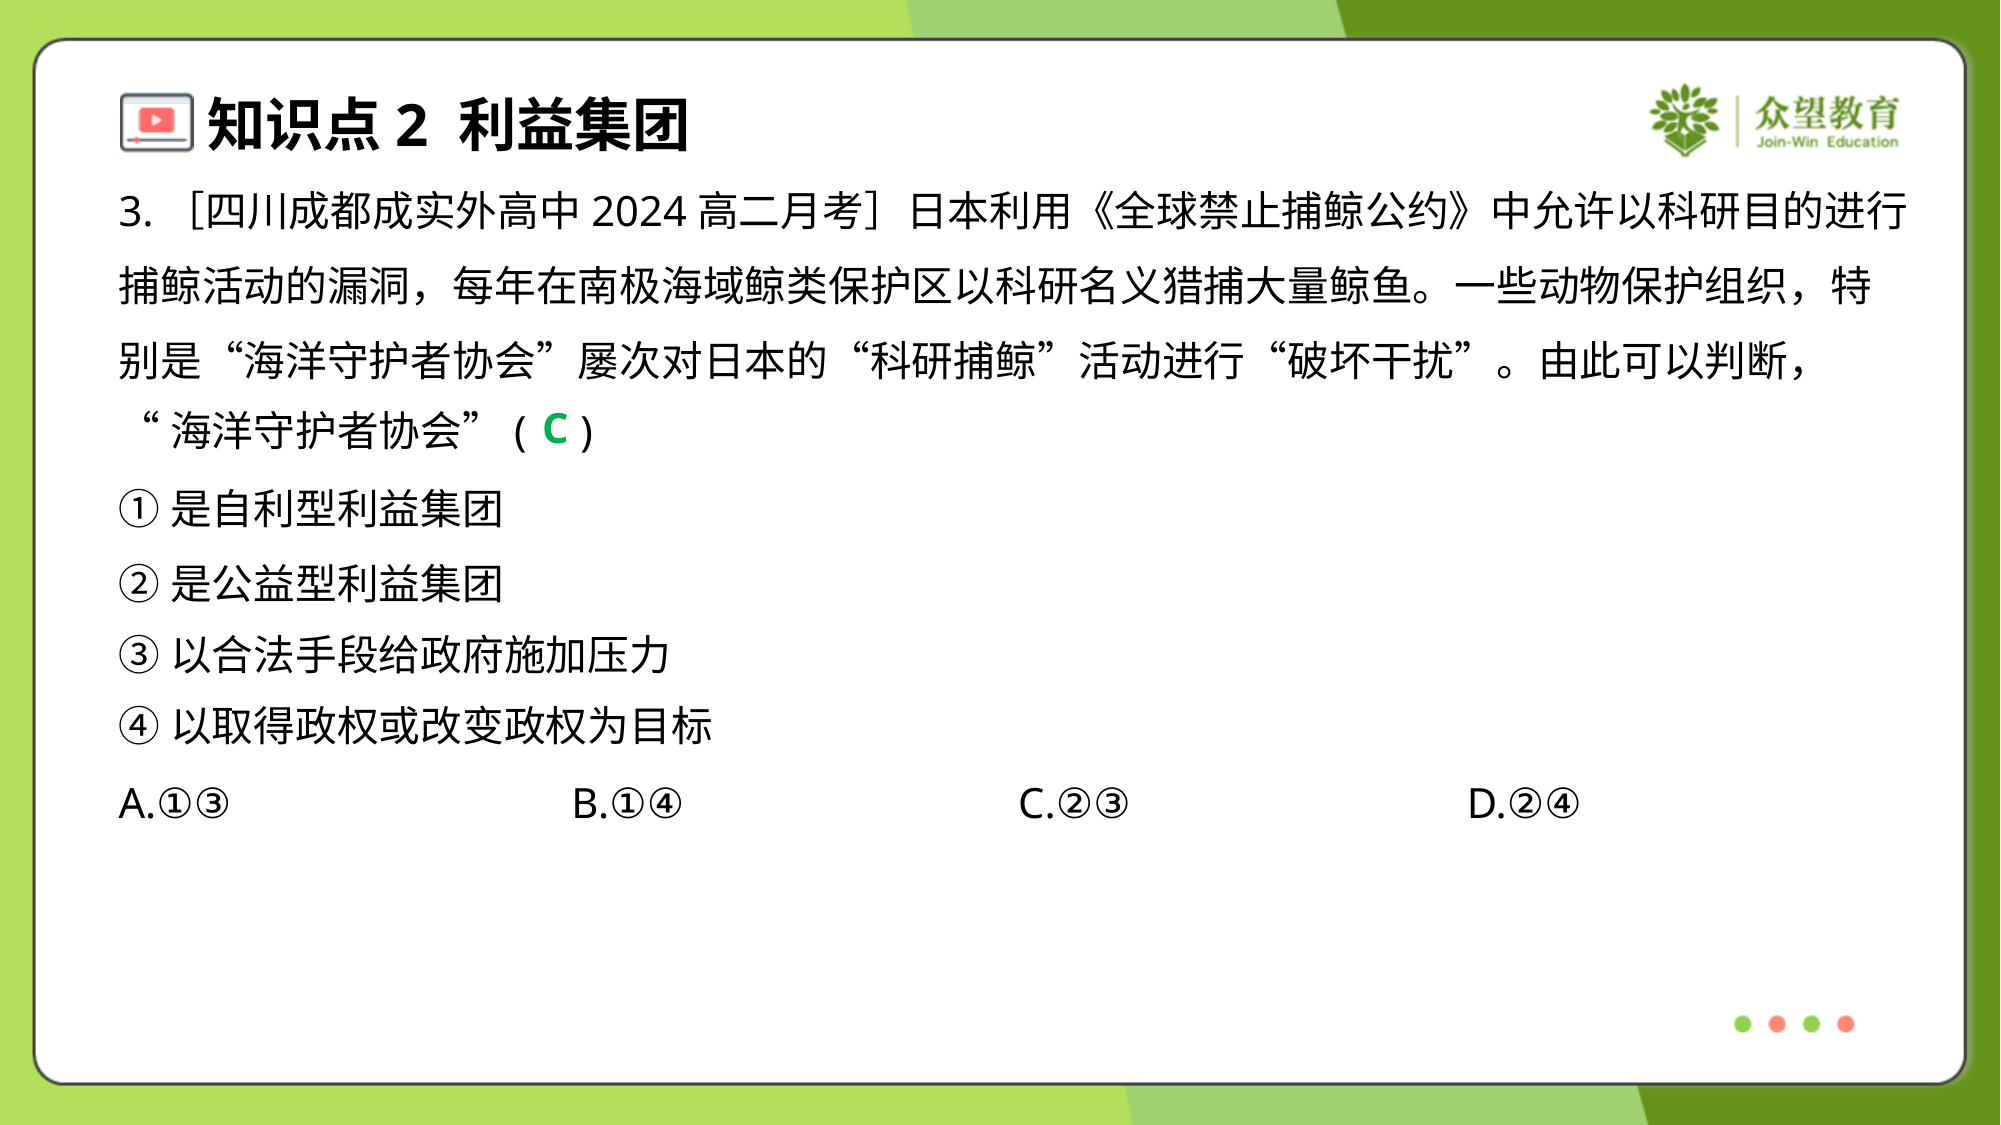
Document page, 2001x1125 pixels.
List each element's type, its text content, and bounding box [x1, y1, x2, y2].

text_box 3.［四川成都成实外高中2024高二月考］日本利用《全球禁止捕鲸公约》中允许以科研目的进行 捕鲸活动的漏洞，每年在南极海域鲸类保护区以科研名义猎捕大量鲸鱼。一些动物保护组织，特 别是“海洋守护者协会”屡次对日本的“科研捕鲸”活动进行“破坏干扰”。由此可以判断， “海洋守护者协会”( ) [118, 159, 1883, 448]
text_box ①是自利型利益集团 ②是公益型利益集团 ③以合法手段给政府施加压力 ④以取得政权或改变政权为目标 [118, 457, 1883, 597]
picture [0, 0, 2000, 1125]
text_box A.①③ B.①④ C.②③ D.②④ [118, 751, 1883, 818]
text_box C [526, 381, 585, 446]
